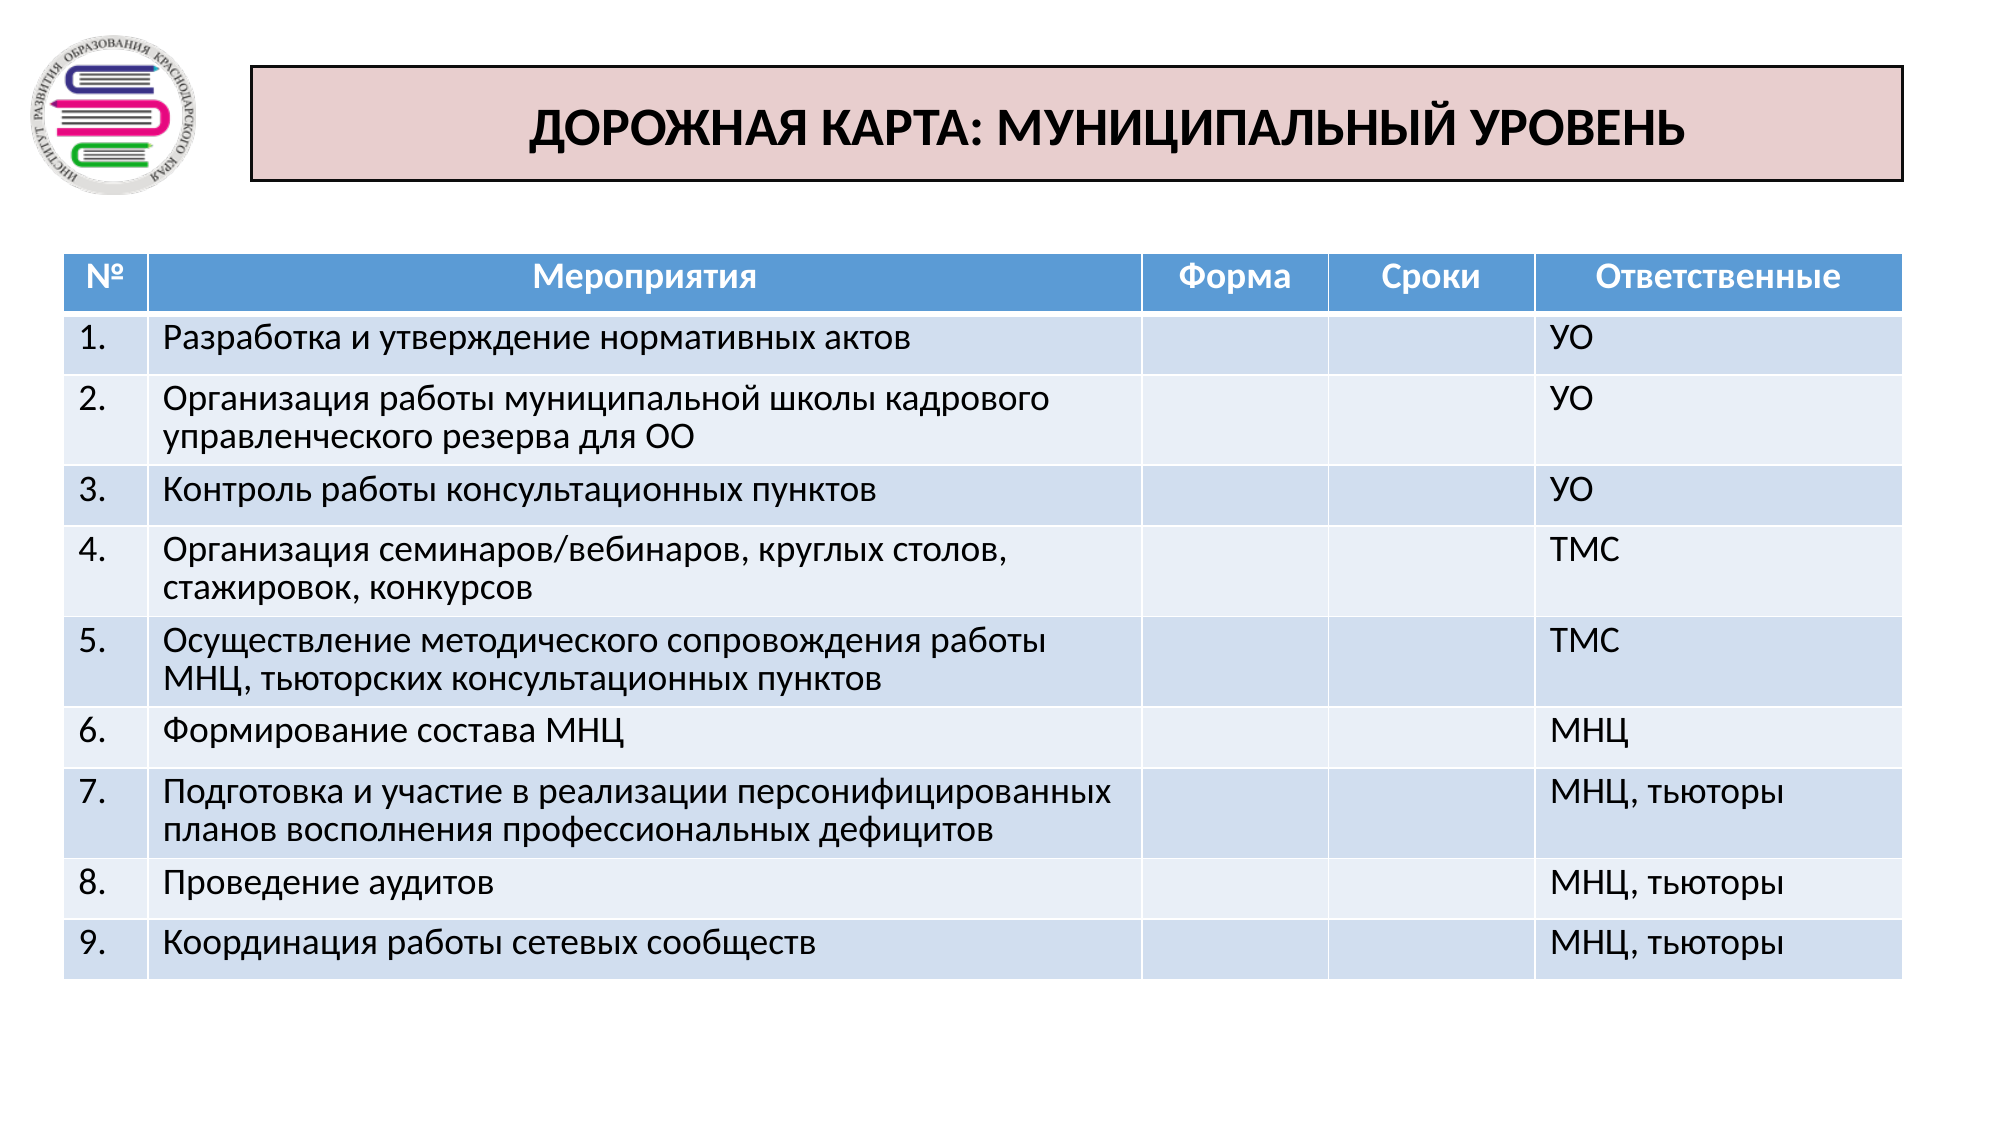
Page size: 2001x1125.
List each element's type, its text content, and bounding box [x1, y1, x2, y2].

table_cell ТМС [1536, 527, 1902, 616]
table_cell [1143, 920, 1328, 979]
table_cell Формирование состава МНЦ [149, 708, 1141, 767]
table_cell [1329, 376, 1534, 464]
table_cell [1143, 708, 1328, 767]
table_cell 4. [64, 527, 147, 616]
table_cell Осуществление методического сопровождения работы МНЦ, тьюторских консультационных пунктов [149, 617, 1141, 706]
table_header Мероприятия [149, 254, 1141, 311]
table_cell 1. [64, 317, 147, 374]
table_cell [1329, 708, 1534, 767]
table_cell МНЦ, тьюторы [1536, 920, 1902, 979]
table_cell Контроль работы консультационных пунктов [149, 466, 1141, 525]
table_cell Проведение аудитов [149, 859, 1141, 918]
table_header Сроки [1329, 254, 1534, 311]
table_cell УО [1536, 376, 1902, 464]
table_cell [1143, 376, 1328, 464]
table_cell ТМС [1536, 617, 1902, 706]
table_cell УО [1536, 317, 1902, 374]
table_cell [1143, 617, 1328, 706]
table_cell [1143, 466, 1328, 525]
table_cell [1329, 859, 1534, 918]
table_cell Координация работы сетевых сообществ [149, 920, 1141, 979]
table_cell [1329, 466, 1534, 525]
table_cell [1329, 317, 1534, 374]
table_header Ответственные [1536, 254, 1902, 311]
table_cell 8. [64, 859, 147, 918]
table_cell Подготовка и участие в реализации персонифицированных планов восполнения профессиональных дефицитов [149, 769, 1141, 858]
table_cell Разработка и утверждение нормативных актов [149, 317, 1141, 374]
table_cell Организация семинаров/вебинаров, круглых столов, стажировок, конкурсов [149, 527, 1141, 616]
table_cell [1143, 527, 1328, 616]
table_cell [1329, 527, 1534, 616]
table_cell [1329, 920, 1534, 979]
table_cell 2. [64, 376, 147, 464]
table_cell 9. [64, 920, 147, 979]
table_cell 6. [64, 708, 147, 767]
table_cell 7. [64, 769, 147, 858]
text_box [30, 35, 1903, 195]
table_header Форма [1143, 254, 1328, 311]
table_cell МНЦ, тьюторы [1536, 769, 1902, 858]
table_cell МНЦ, тьюторы [1536, 859, 1902, 918]
table_cell [1143, 317, 1328, 374]
table_cell [1143, 859, 1328, 918]
table_header № [64, 254, 147, 311]
table_cell МНЦ [1536, 708, 1902, 767]
table_cell [1329, 769, 1534, 858]
table_cell [1143, 769, 1328, 858]
table_cell 5. [64, 617, 147, 706]
table_cell [1329, 617, 1534, 706]
table_cell УО [1536, 466, 1902, 525]
table_cell 3. [64, 466, 147, 525]
table_cell Организация работы муниципальной школы кадрового управленческого резерва для ОО [149, 376, 1141, 464]
